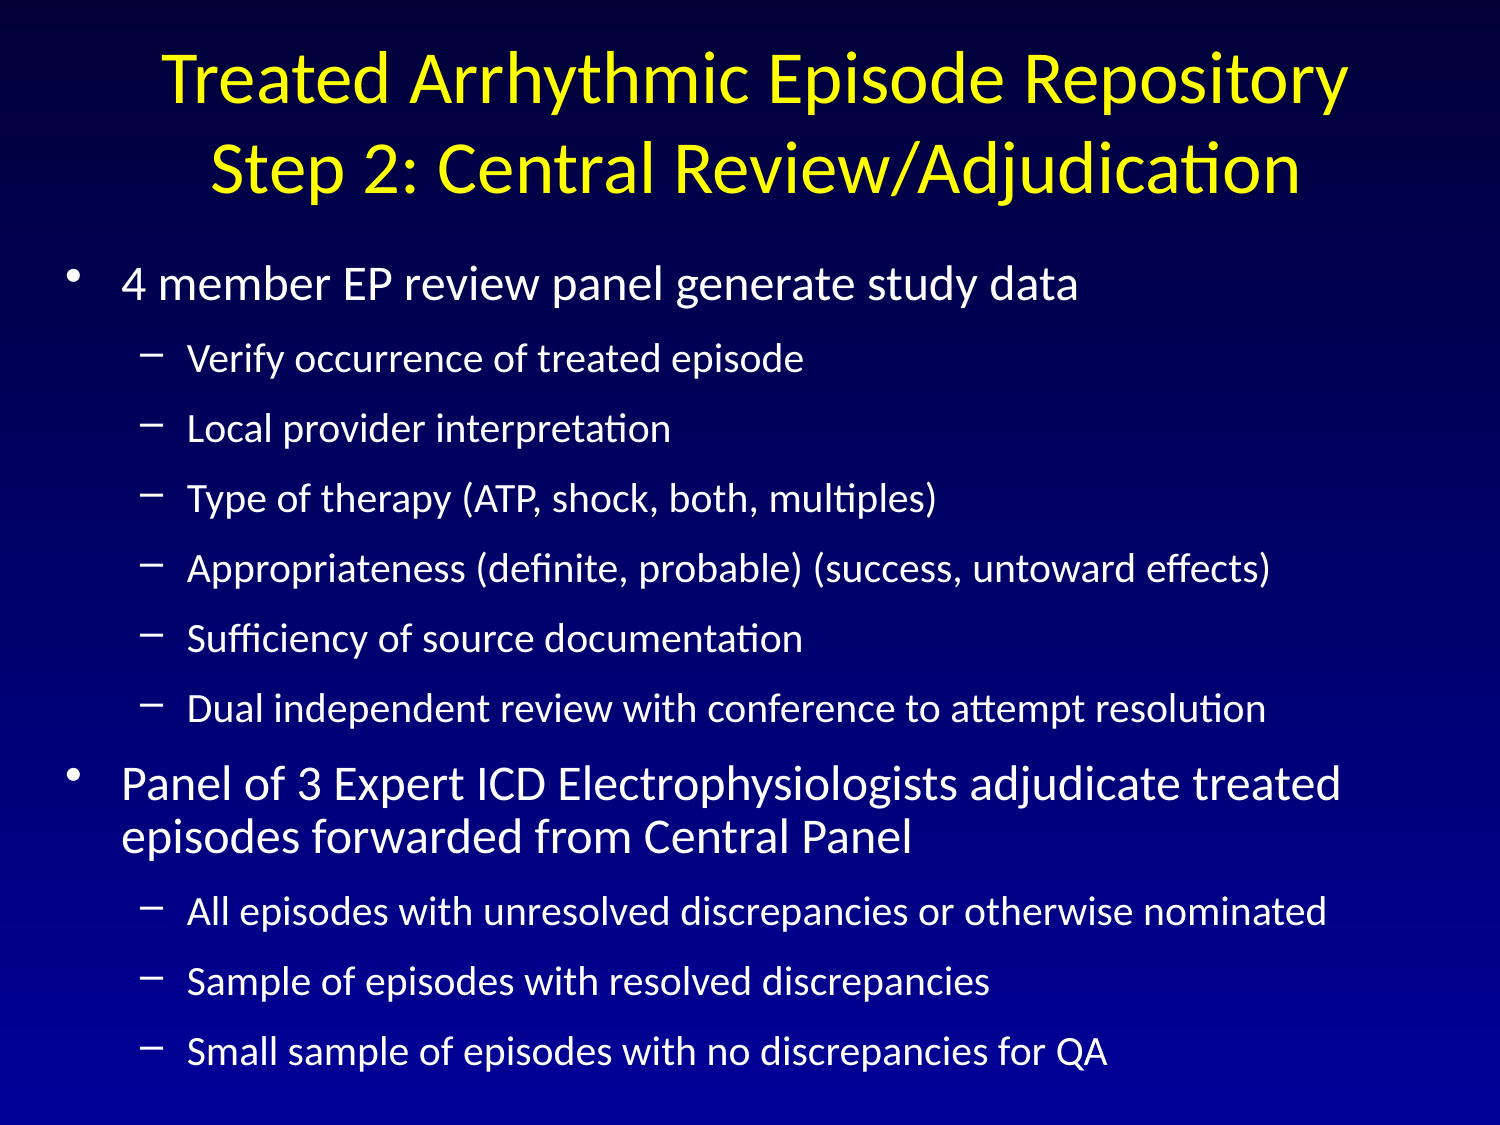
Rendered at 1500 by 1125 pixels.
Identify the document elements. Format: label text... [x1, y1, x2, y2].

list 4 member EP review panel generate study data Verify occurrence of treated episode Local provider interpretation Type of therapy (ATP, shock, both, multiples) Appropriateness (definite, probable) (success, untoward effects) Sufficiency of source documentation Dual independent review with conference to attempt resolution Panel of 3 Expert ICD Electrophysiologists adjudicate treated episodes forwarded from Central Panel All episodes with unresolved discrepancies or otherwise nominated Sample of episodes with resolved discrepancies Small sample of episodes with no discrepancies for QA [50, 249, 1463, 1125]
title Treated Arrhythmic Episode Repository Step 2: Central Review/Adjudication [62, 50, 1450, 188]
